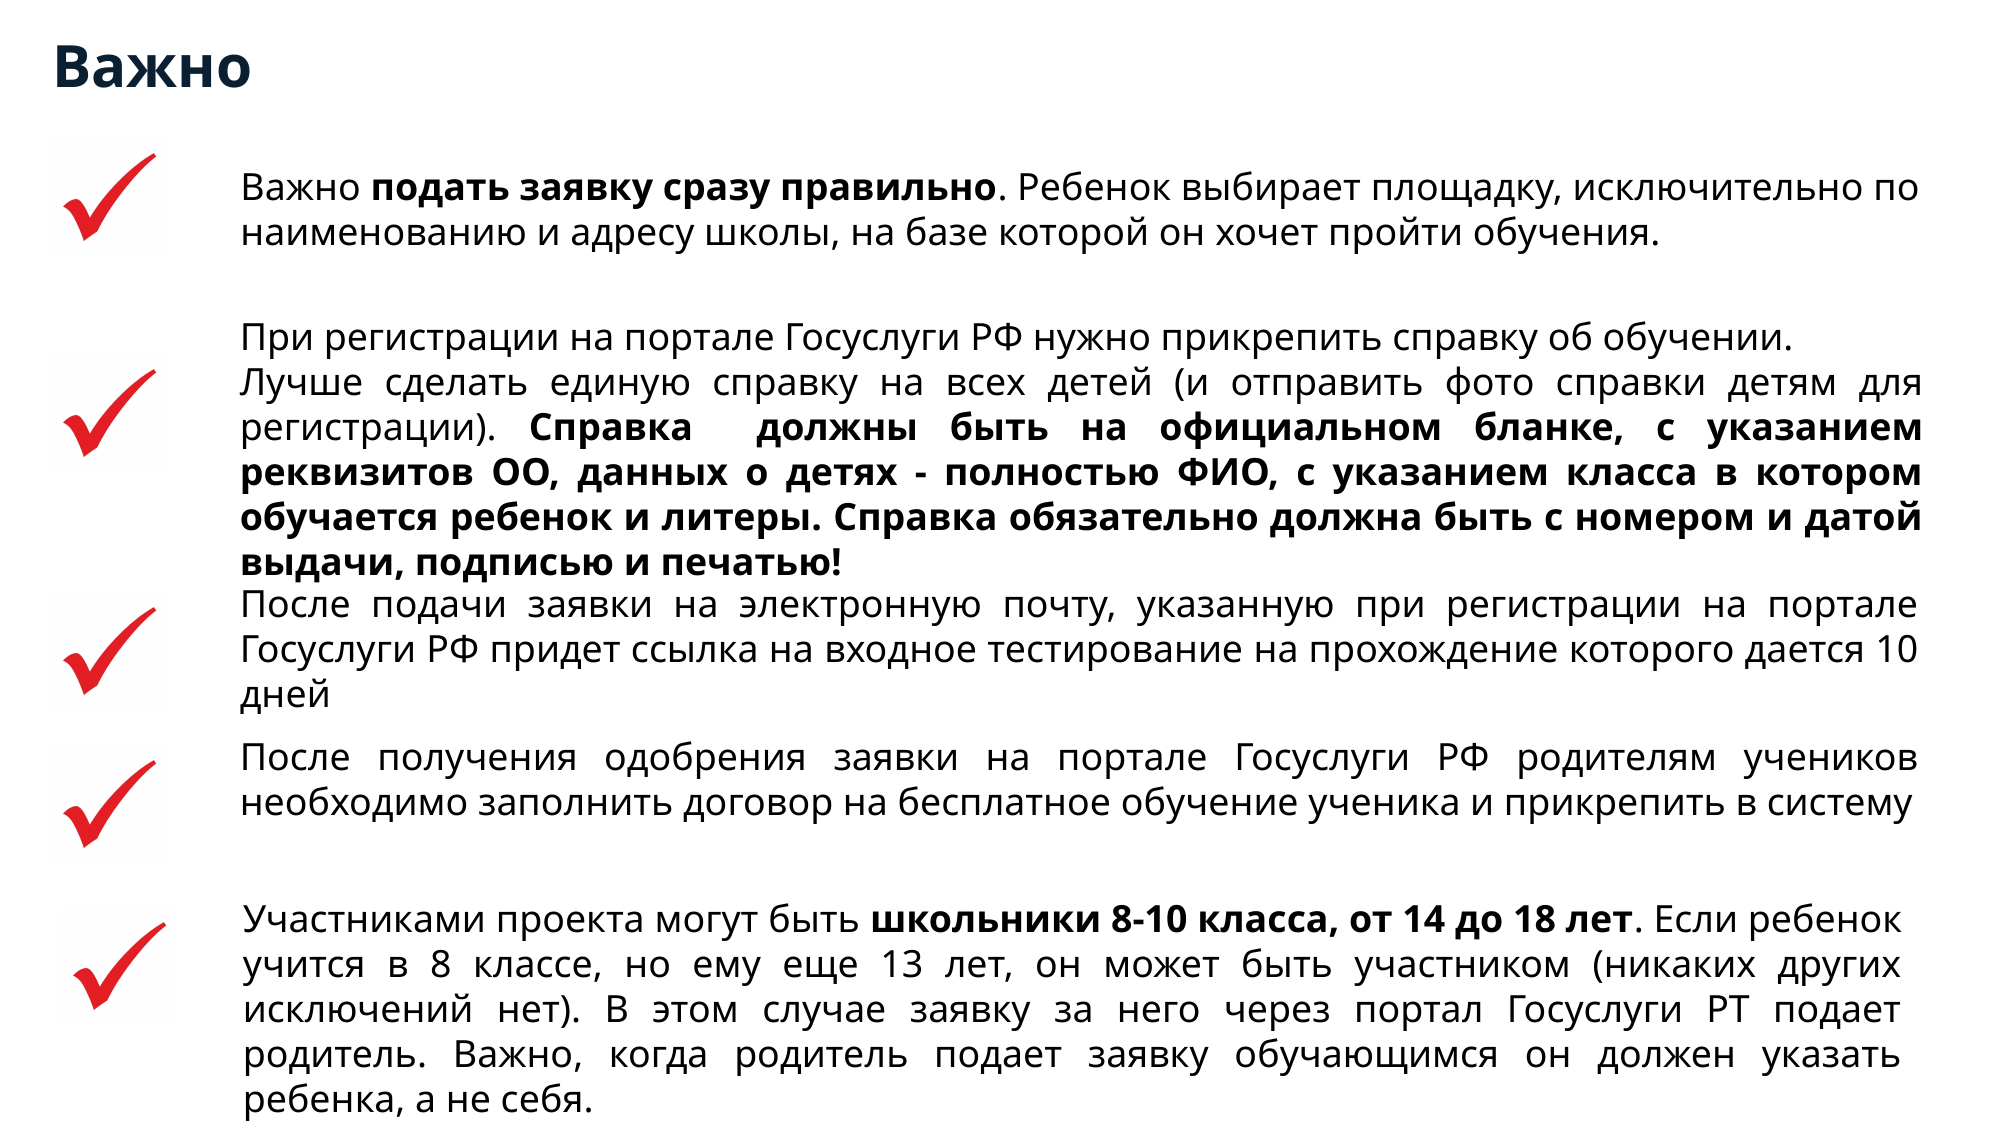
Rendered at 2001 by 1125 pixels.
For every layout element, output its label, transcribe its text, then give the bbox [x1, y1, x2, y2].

picture [60, 906, 179, 1025]
text_box После подачи заявки на электронную почту, указанную при регистрации на портале Госуслуги РФ придет ссылка на входное тестирование на прохождение которого дается 10 дней [225, 591, 1935, 723]
picture [50, 354, 169, 472]
text_box Участниками проекта могут быть школьники 8-10 класса, от 14 до 18 лет. Если ребенок учится в 8 классе, но ему еще 13 лет, он может быть участником (никаких других исключений нет). В этом случае заявку за него через портал Госуслуги РТ подает родитель. Важно, когда родитель подает заявку обучающимся он должен указать ребенка, а не себя. [228, 887, 1918, 1125]
text_box Важно подать заявку сразу правильно. Ребенок выбирает площадку, исключительно по наименованию и адресу школы, на базе которой он хочет пройти обучения. [225, 155, 1935, 261]
text_box Важно [37, 14, 1727, 115]
text_box При регистрации на портале Госуслуги РФ нужно прикрепить справку об обучении. Лучше сделать единую справку на всех детей (и отправить фото справки детям для регистрации). Справка должны быть на официальном бланке, с указанием реквизитов ОО, данных о детях - полностью ФИО, с указанием класса в котором обучается ребенок и литеры. Справка обязательно должна быть с номером и датой выдачи, подписью и печатью! [225, 305, 1939, 591]
text_box После получения одобрения заявки на портале Госуслуги РФ родителям учеников необходимо заполнить договор на бесплатное обучение ученика и прикрепить в систему [225, 725, 1935, 830]
picture [50, 745, 169, 863]
picture [50, 138, 169, 257]
picture [50, 592, 169, 710]
